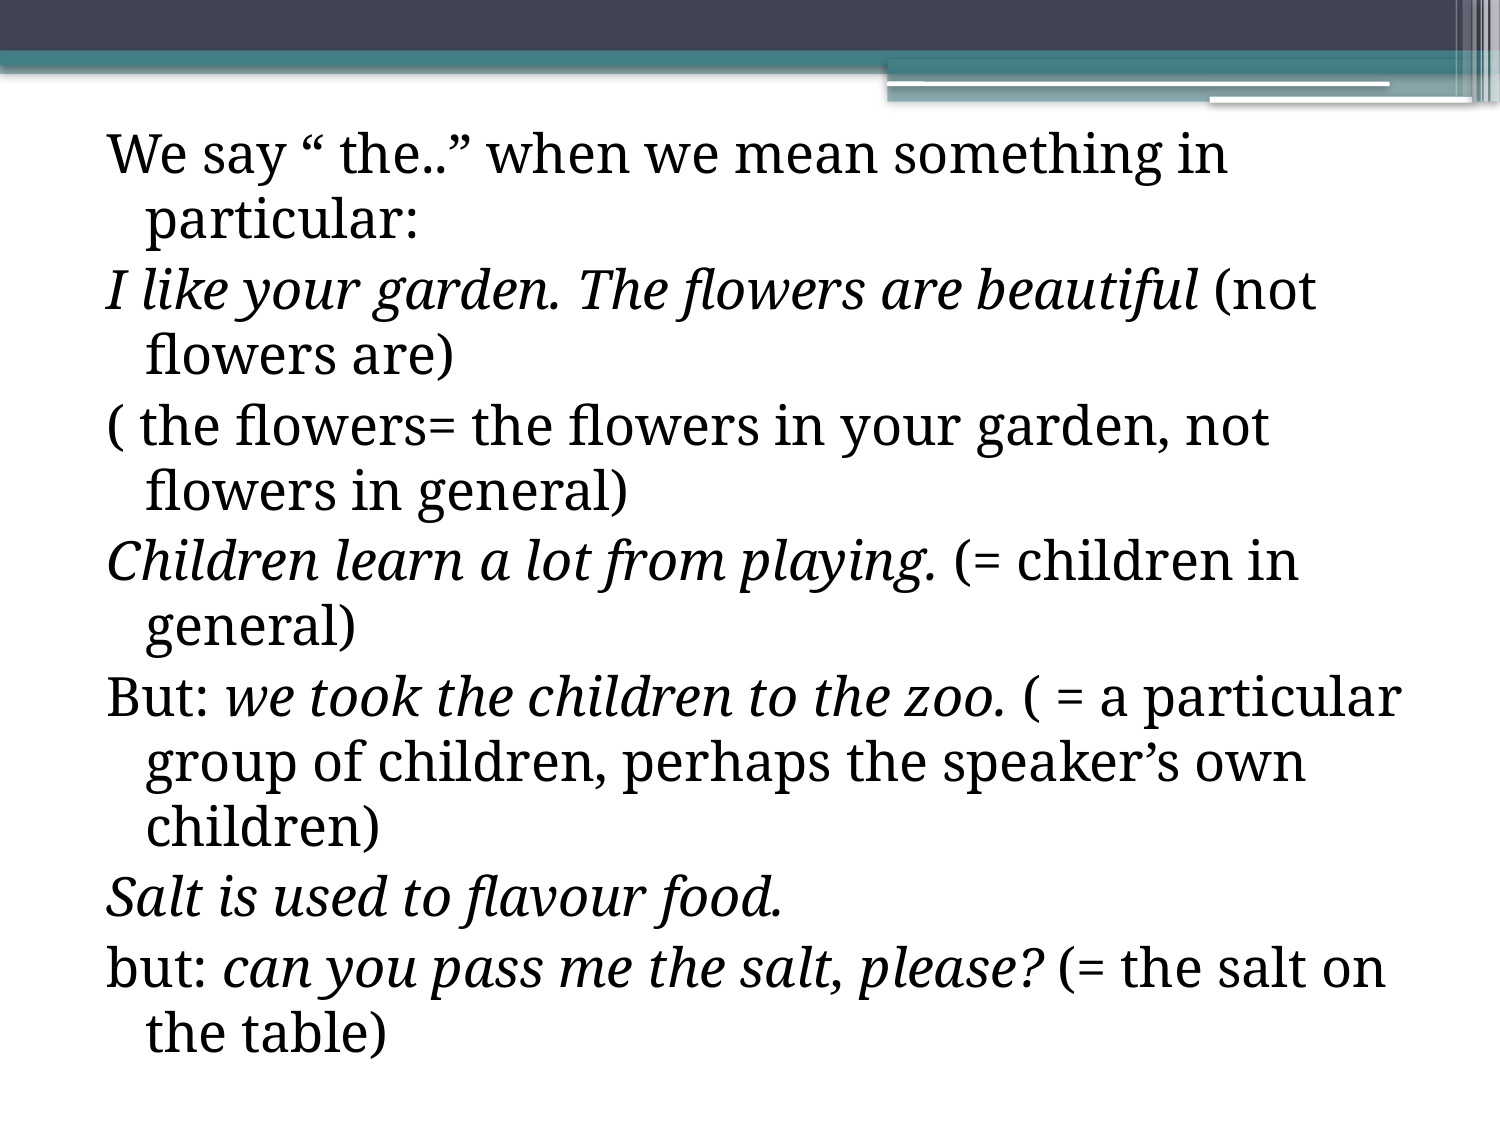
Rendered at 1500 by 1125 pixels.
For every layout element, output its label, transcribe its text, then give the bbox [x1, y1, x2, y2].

list We say “ the..” when we mean something in particular: I like your garden. The flowers are beautiful (not flowers are) ( the flowers= the flowers in your garden, not flowers in general) Children learn a lot from playing. (= children in general) But: we took the children to the zoo. ( = a particular group of children, perhaps the speaker’s own children) Salt is used to flavour food. but: can you pass me the salt, please? (= the salt on the table) [75, 112, 1425, 1079]
